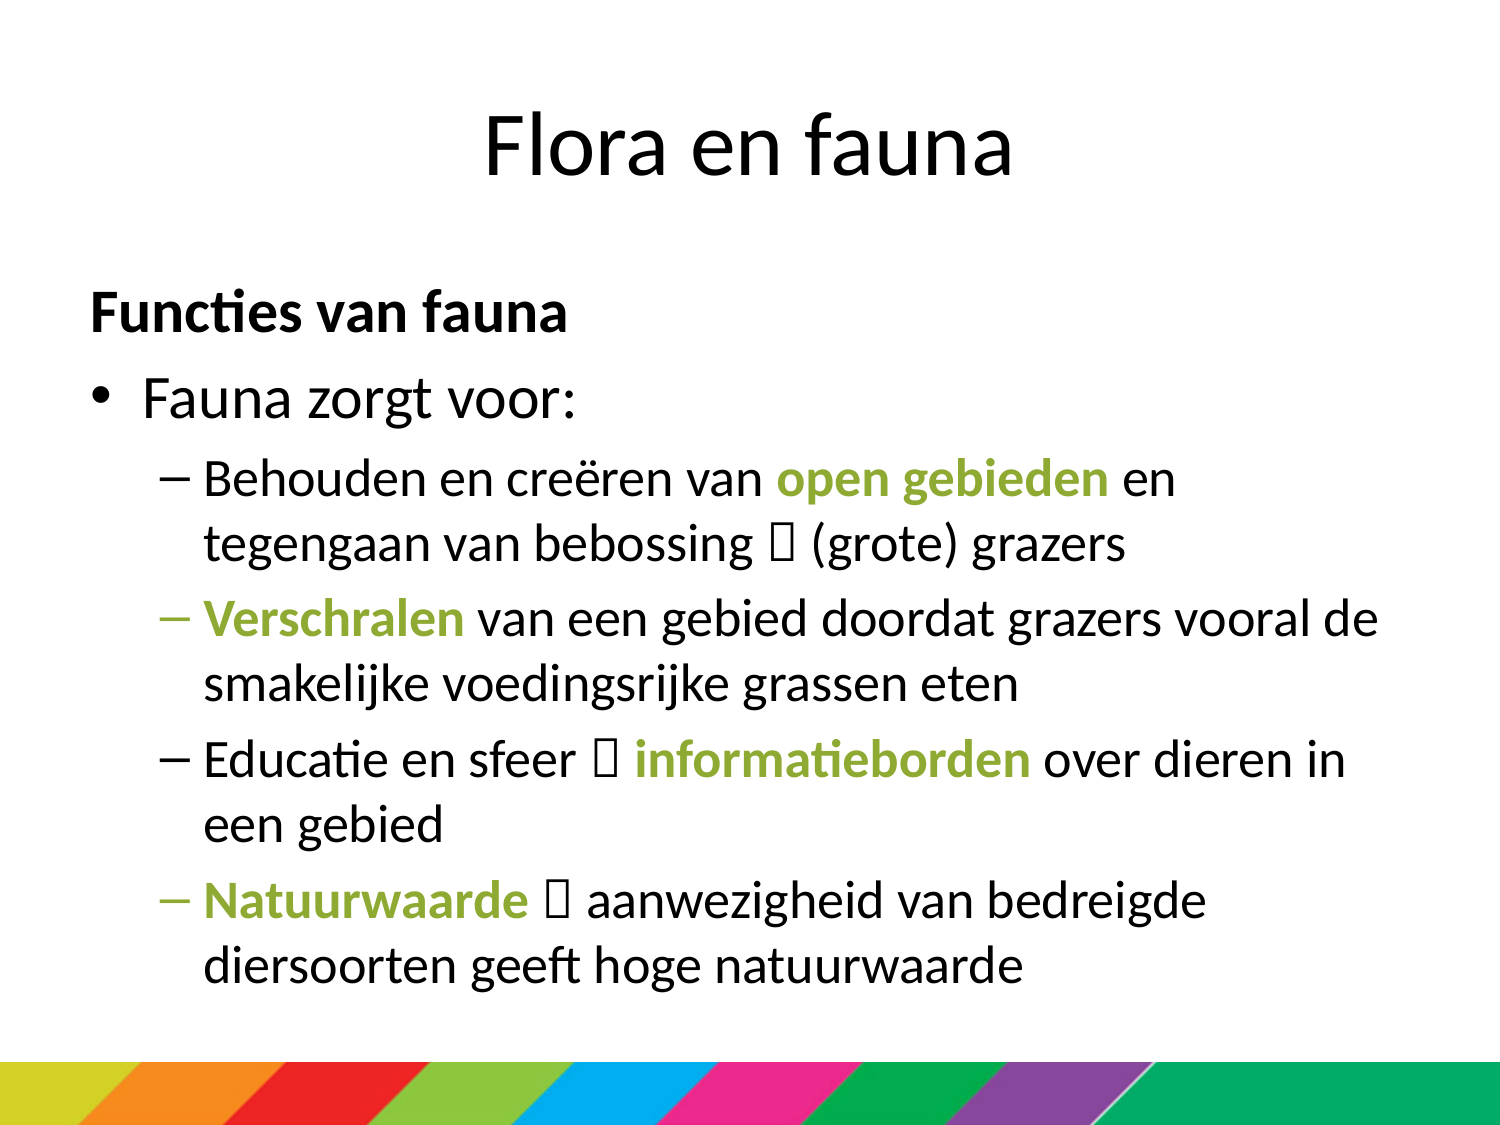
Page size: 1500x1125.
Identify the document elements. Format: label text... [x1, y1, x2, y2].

title Flora en fauna [75, 45, 1425, 233]
list Functies van fauna Fauna zorgt voor: Behouden en creëren van open gebieden en tegengaan van bebossing  (grote) grazers Verschralen van een gebied doordat grazers vooral de smakelijke voedingsrijke grassen eten Educatie en sfeer  informatieborden over dieren in een gebied Natuurwaarde  aanwezigheid van bedreigde diersoorten geeft hoge natuurwaarde [75, 262, 1425, 1005]
picture [0, 1062, 574, 1125]
picture [656, 1062, 1500, 1125]
